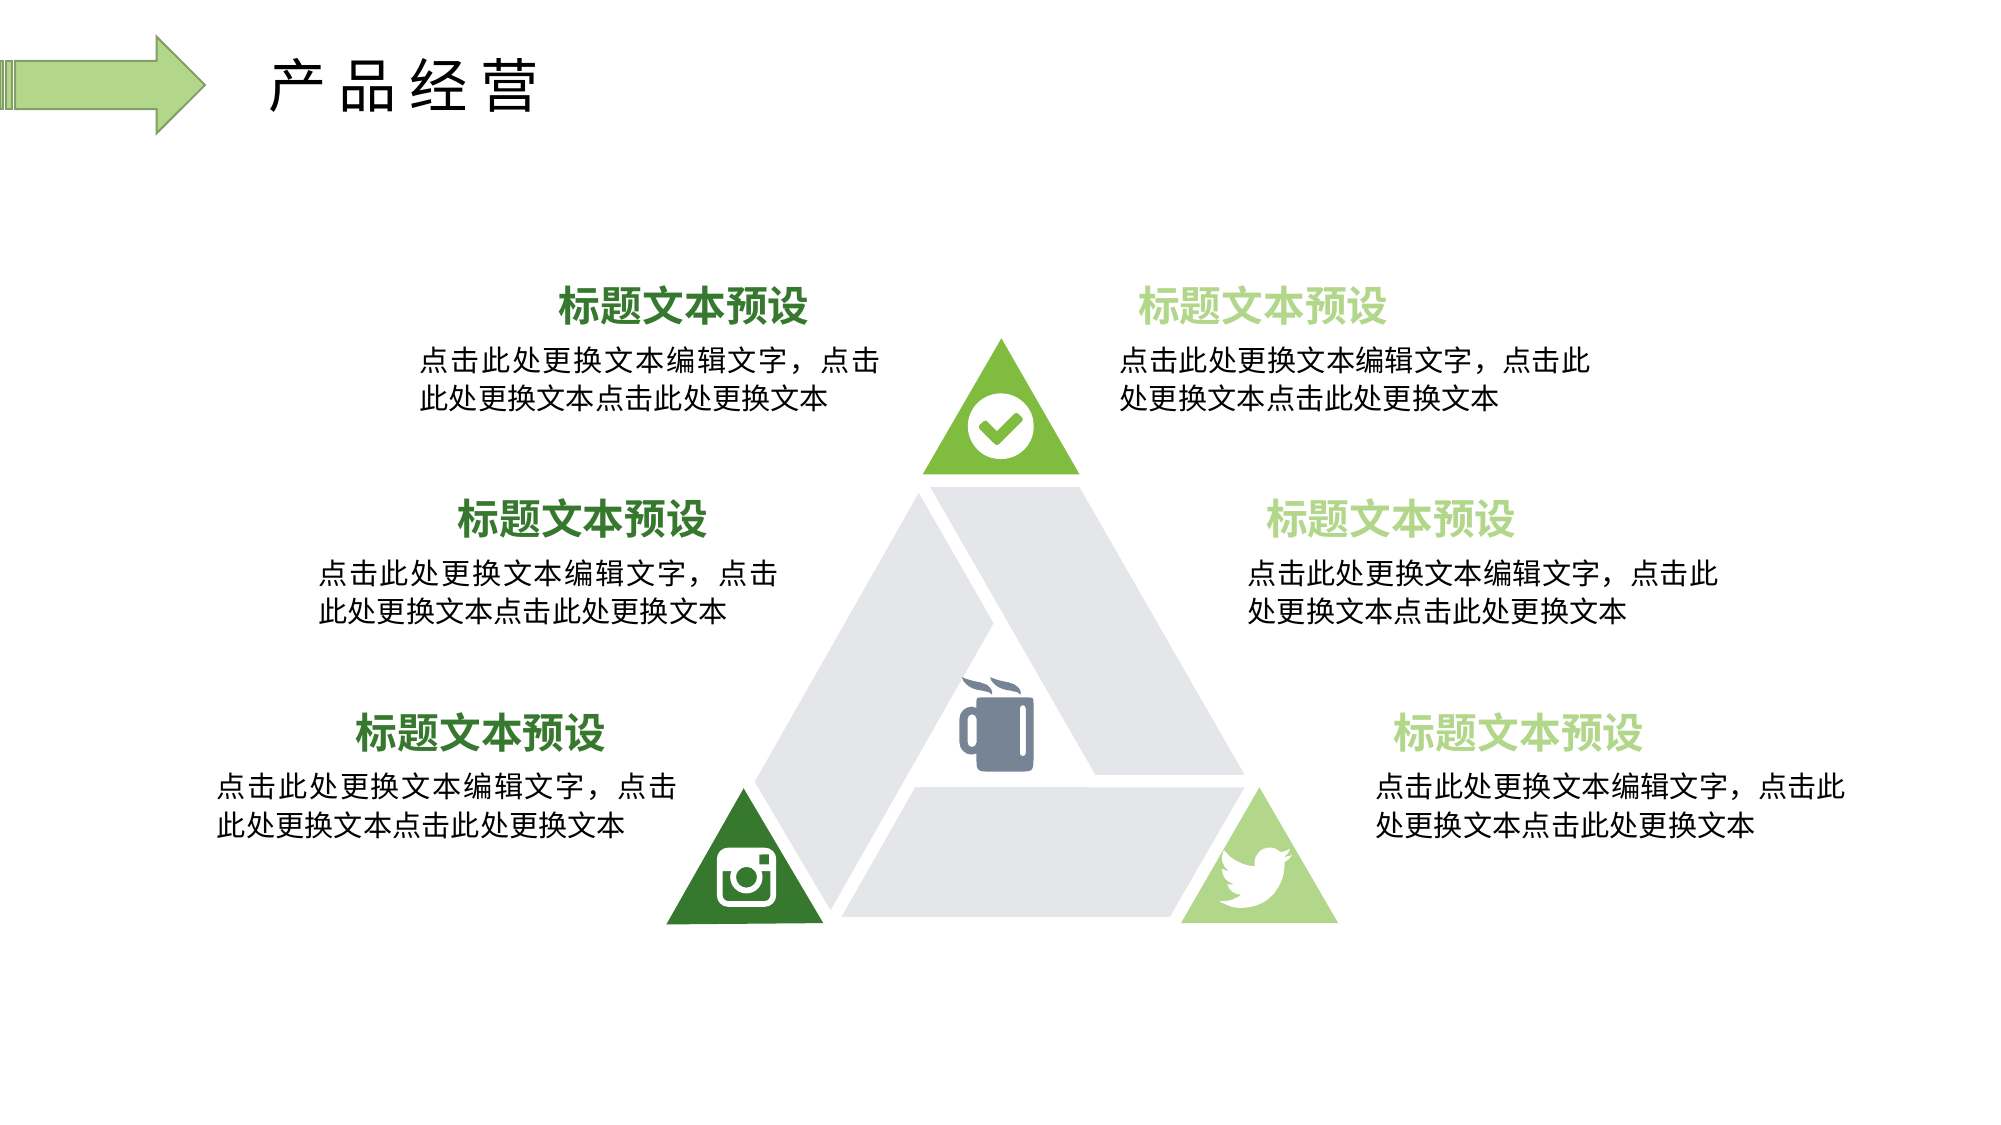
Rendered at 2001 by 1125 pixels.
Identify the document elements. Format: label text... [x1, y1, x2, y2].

text_box [14, 34, 207, 136]
text_box [5, 60, 13, 110]
text_box 产品经营 [253, 42, 617, 127]
text_box [0, 60, 4, 110]
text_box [204, 279, 1859, 971]
